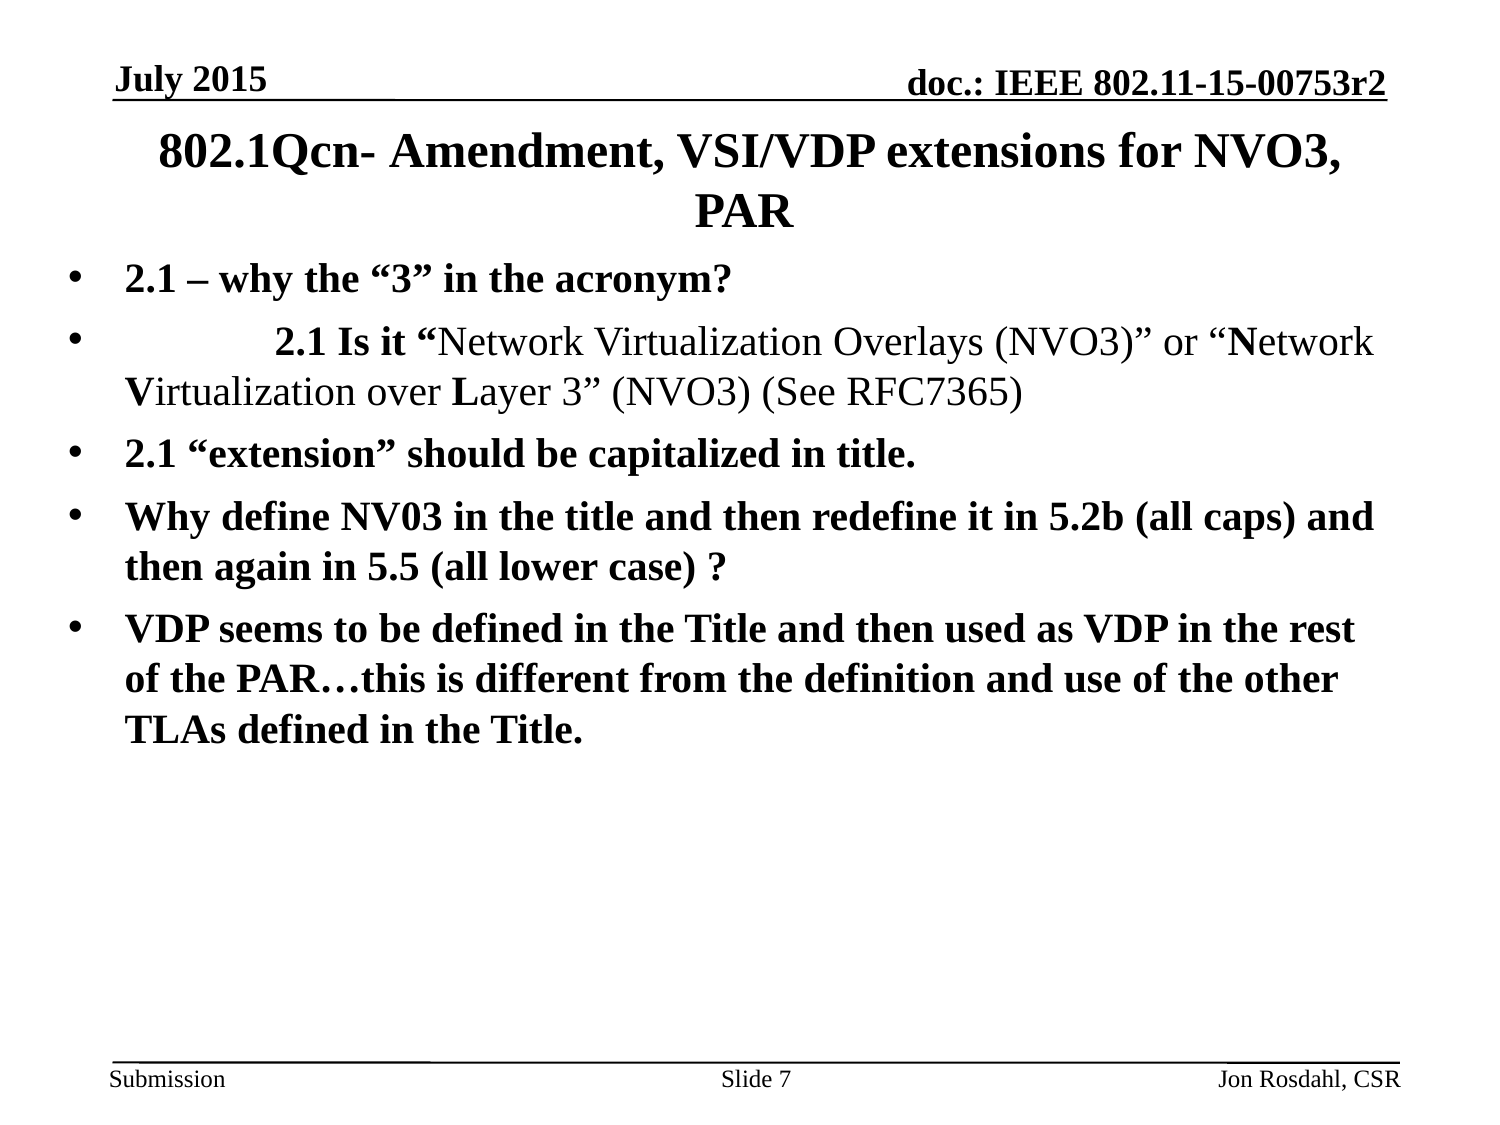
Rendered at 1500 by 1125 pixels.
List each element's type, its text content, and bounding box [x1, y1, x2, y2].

slide_number Slide 7 [712, 1061, 800, 1123]
title 802.1Qcn- Amendment, VSI/VDP extensions for NVO3, PAR [112, 112, 1389, 243]
list 2.1 – why the “3” in the acronym? 2.1 Is it “Network Virtualization Overlays (NVO3)” or “Network Virtualization over Layer 3” (NVO3) (See RFC7365) 2.1 “extension” should be capitalized in title. Why define NV03 in the title and then redefine it in 5.2b (all caps) and then again in 5.5 (all lower case) ? VDP seems to be defined in the Title and then used as VDP in the rest of the PAR…this is different from the definition and use of the other TLAs defined in the Title. [52, 243, 1412, 1048]
footer Jon Rosdahl, CSR [878, 1061, 1402, 1093]
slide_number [114, 54, 423, 100]
